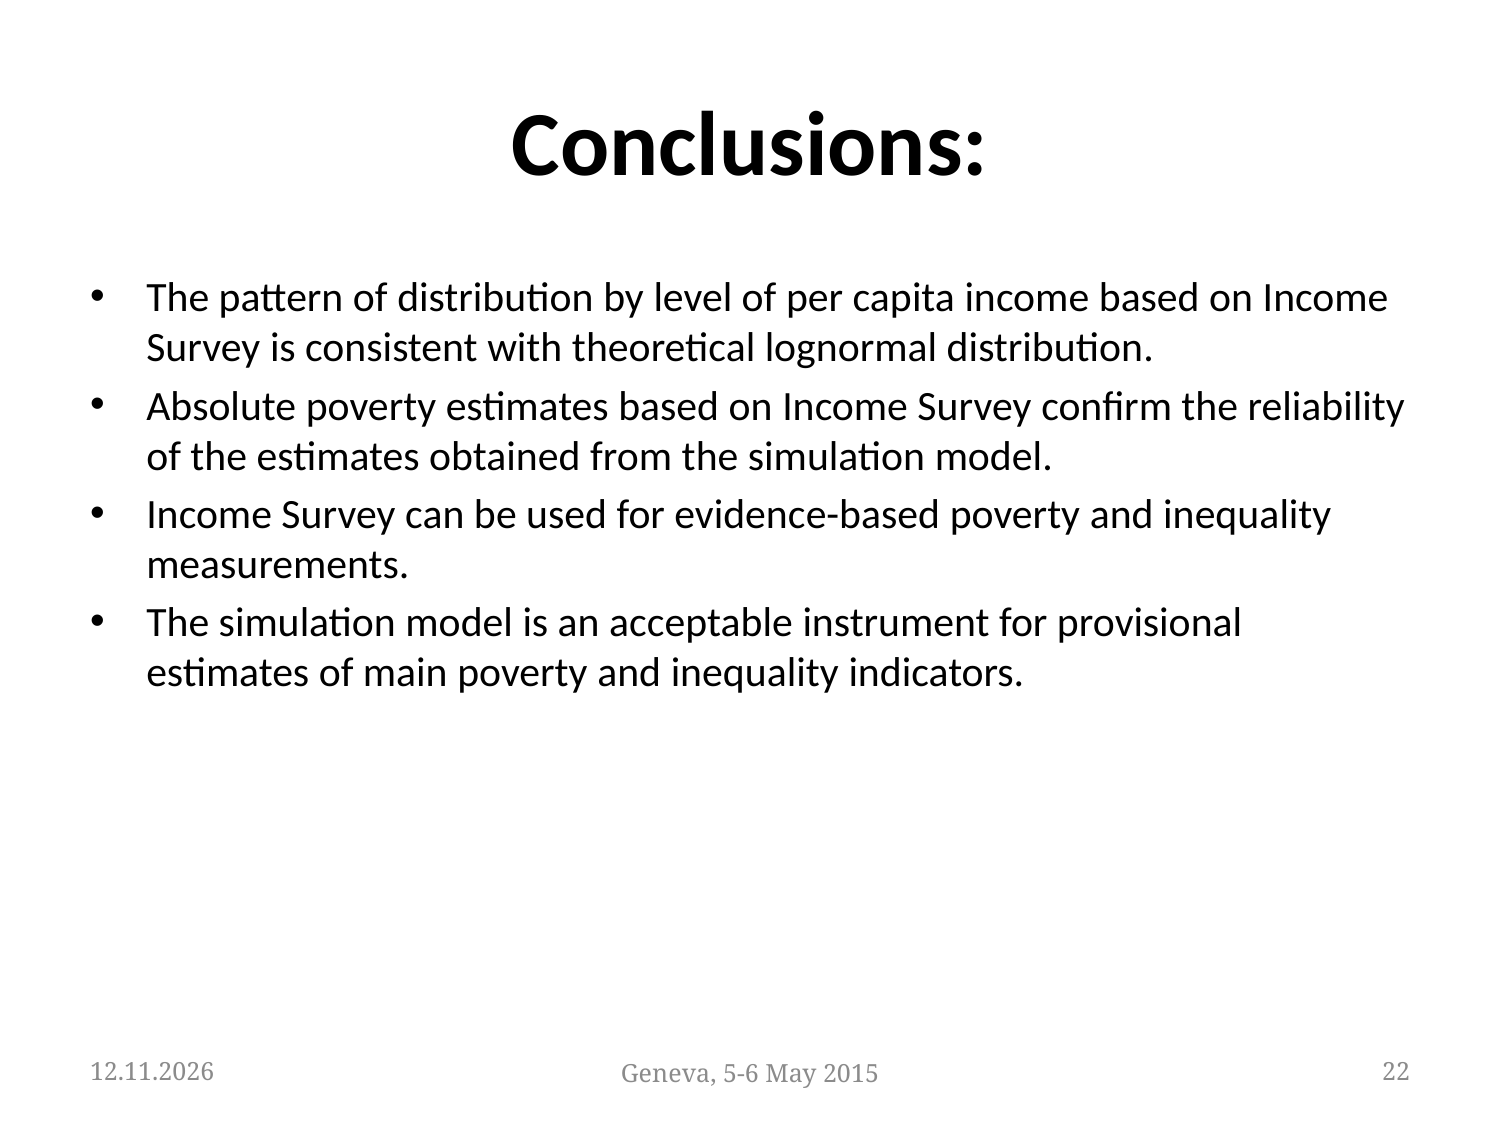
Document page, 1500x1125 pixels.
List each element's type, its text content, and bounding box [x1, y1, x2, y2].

list The pattern of distribution by level of per capita income based on Income Survey is consistent with theoretical lognormal distribution. Absolute poverty estimates based on Income Survey confirm the reliability of the estimates obtained from the simulation model. Income Survey can be used for evidence-based poverty and inequality measurements. The simulation model is an acceptable instrument for provisional estimates of main poverty and inequality indicators. [75, 262, 1425, 1005]
footer Geneva, 5-6 May 2015 [512, 1042, 988, 1103]
slide_number 22 [1074, 1042, 1425, 1103]
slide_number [75, 1042, 425, 1103]
title Conclusions: [75, 45, 1425, 233]
